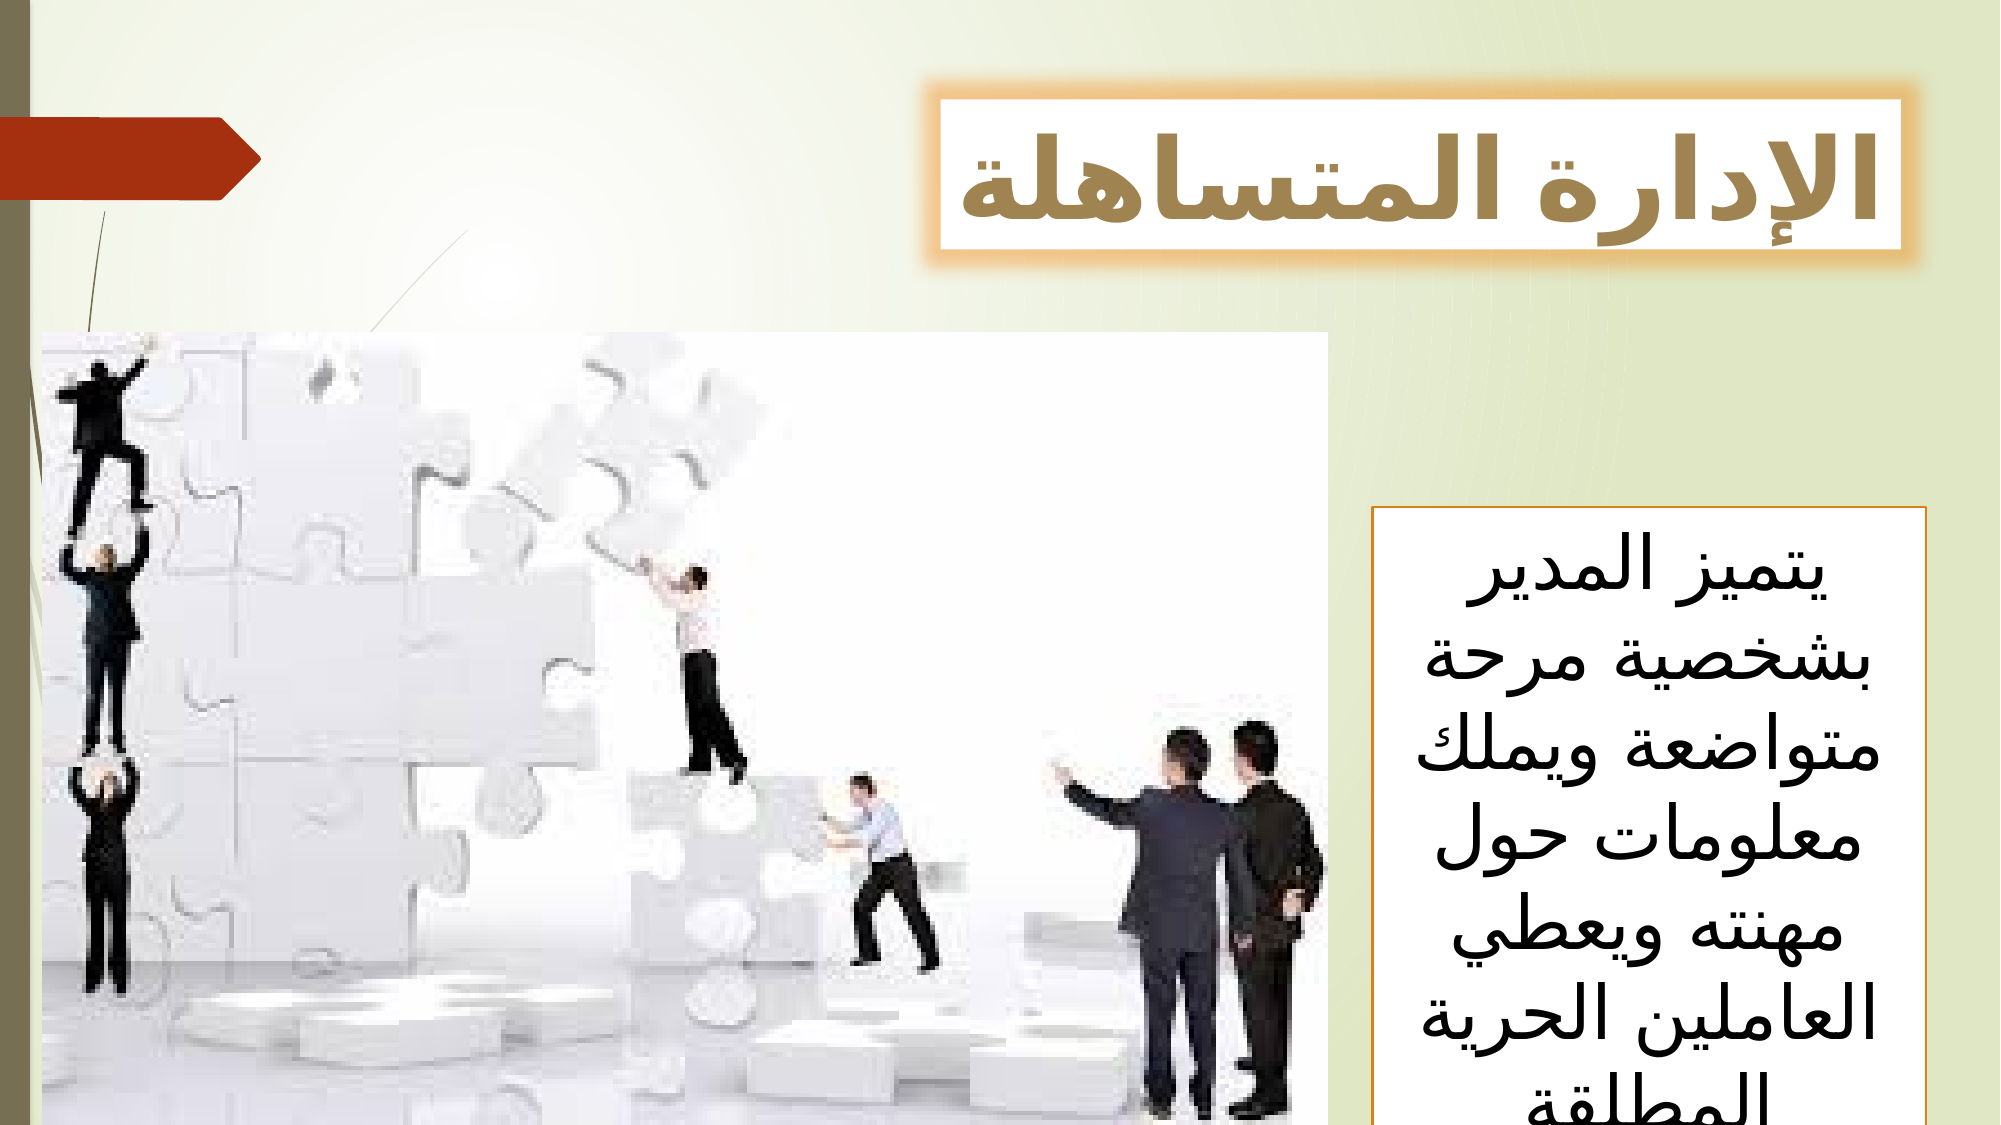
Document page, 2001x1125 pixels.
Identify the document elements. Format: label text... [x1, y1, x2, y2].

picture [42, 331, 1328, 1125]
text_box يتميز المدير بشخصية مرحة متواضعة ويملك معلومات حول مهنته ويعطي العاملين الحرية المطلقة [1371, 506, 1927, 1125]
text_box الإدارة المتساهلة [939, 98, 1902, 251]
